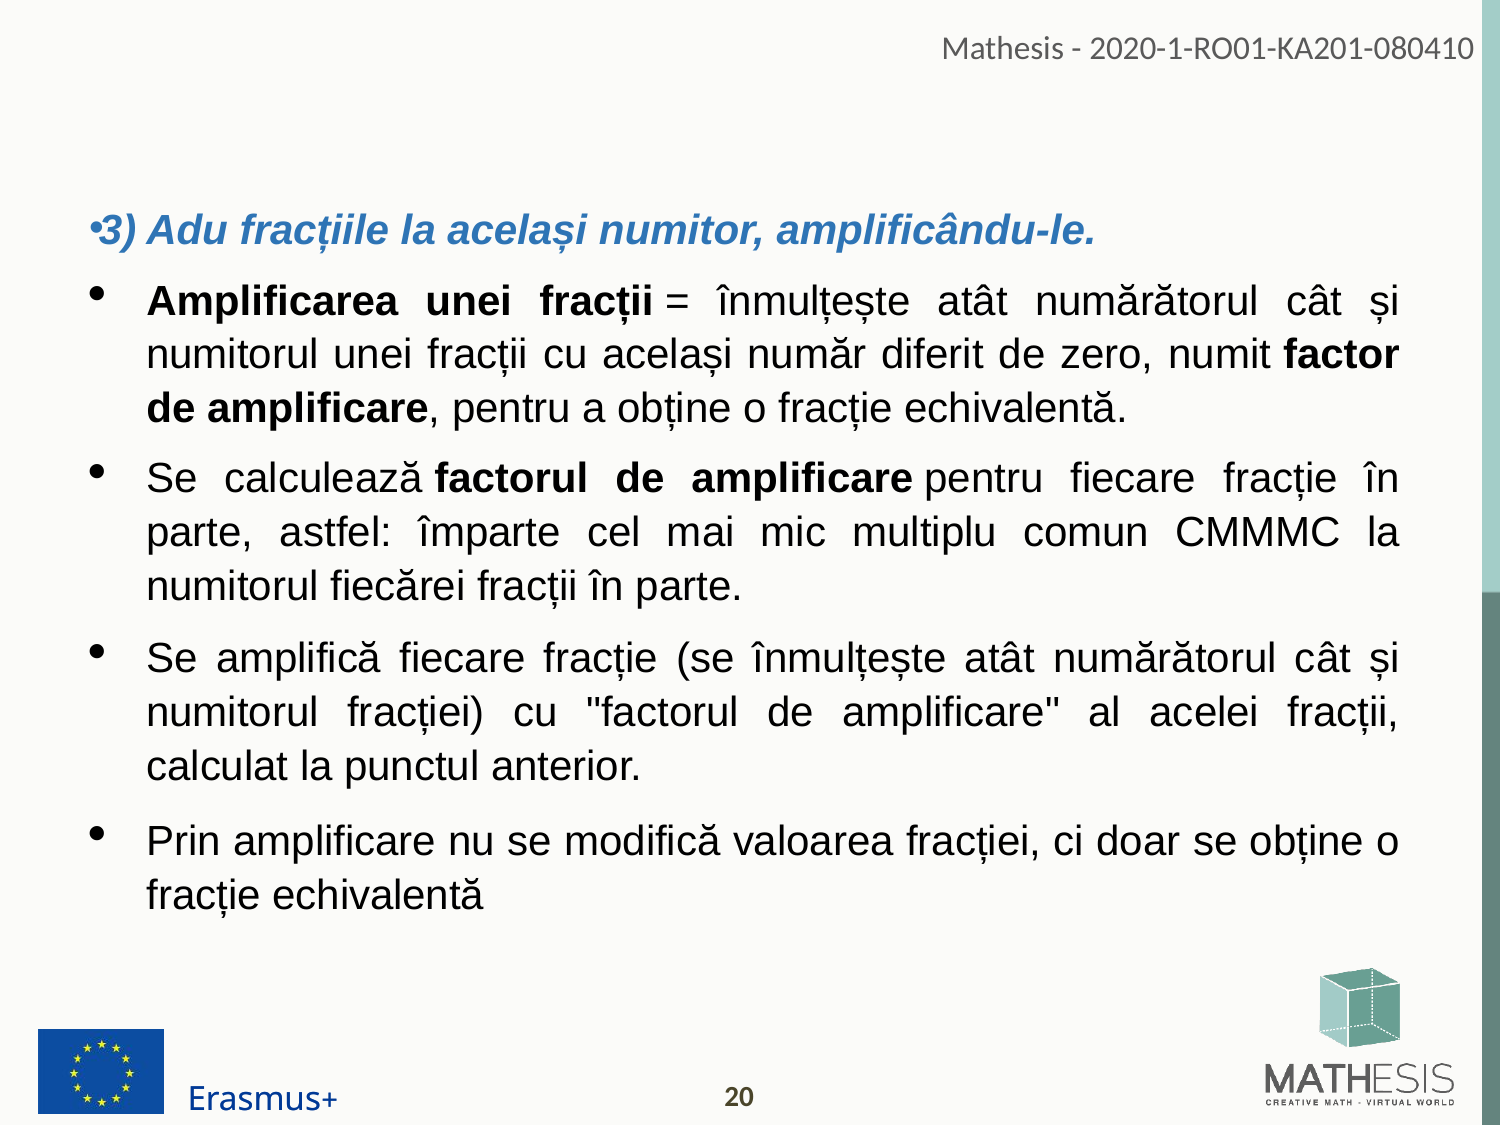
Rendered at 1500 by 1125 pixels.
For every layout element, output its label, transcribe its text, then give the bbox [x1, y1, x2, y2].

picture [38, 1029, 164, 1114]
list 3) Adu fracțiile la același numitor, amplificându-le. Amplificarea unei fracții = înmulțește atât numărătorul cât și numitorul unei fracții cu același număr diferit de zero, numit factor de amplificare, pentru a obține o fracție echivalentă. Se calculează factorul de amplificare pentru fiecare fracție în parte, astfel: împarte cel mai mic multiplu comun CMMMC la numitorul fiecărei fracții în parte. Se amplifică fiecare fracție (se înmulțește atât numărătorul cât și numitorul fracției) cu "factorul de amplificare" al acelei fracții, calculat la punctul anterior. Prin amplificare nu se modifică valoarea fracției, ci doar se obține o fracție echivalentă [75, 191, 1425, 934]
